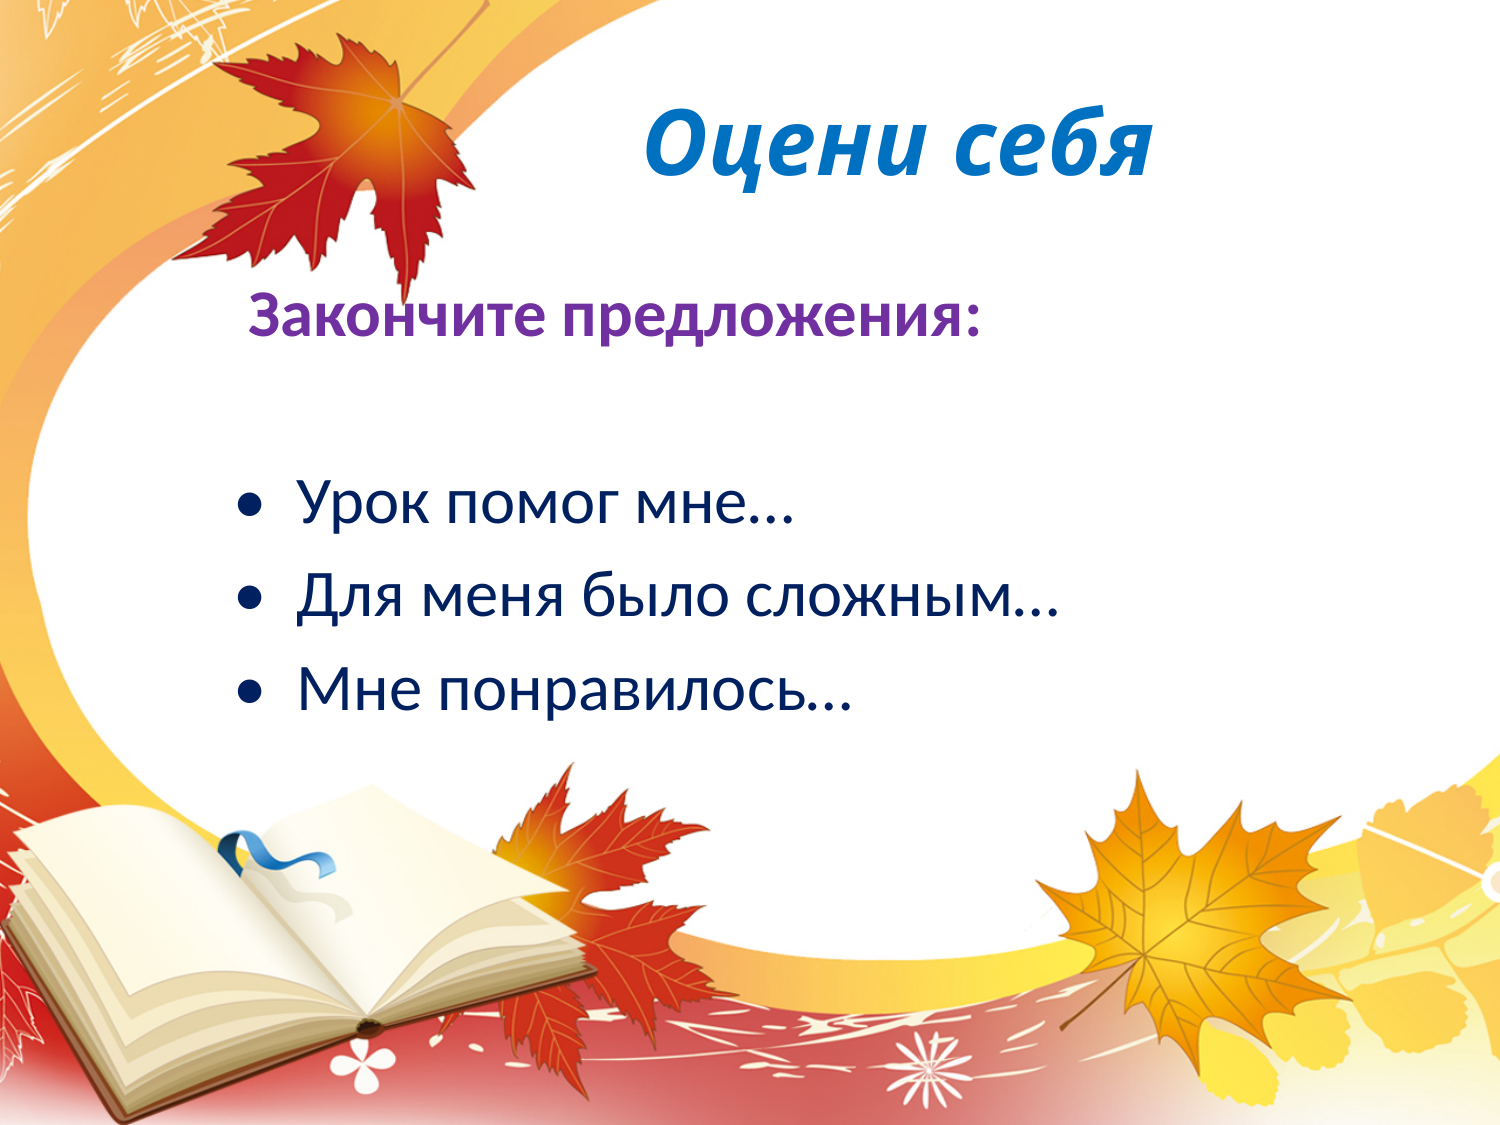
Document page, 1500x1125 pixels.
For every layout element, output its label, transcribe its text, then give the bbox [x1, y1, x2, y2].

title Оцени себя [371, 45, 1425, 233]
list Закончите предложения: • Урок помог мне… • Для меня было сложным… • Мне понравилось… [218, 262, 1425, 1005]
picture [0, 0, 1500, 1125]
